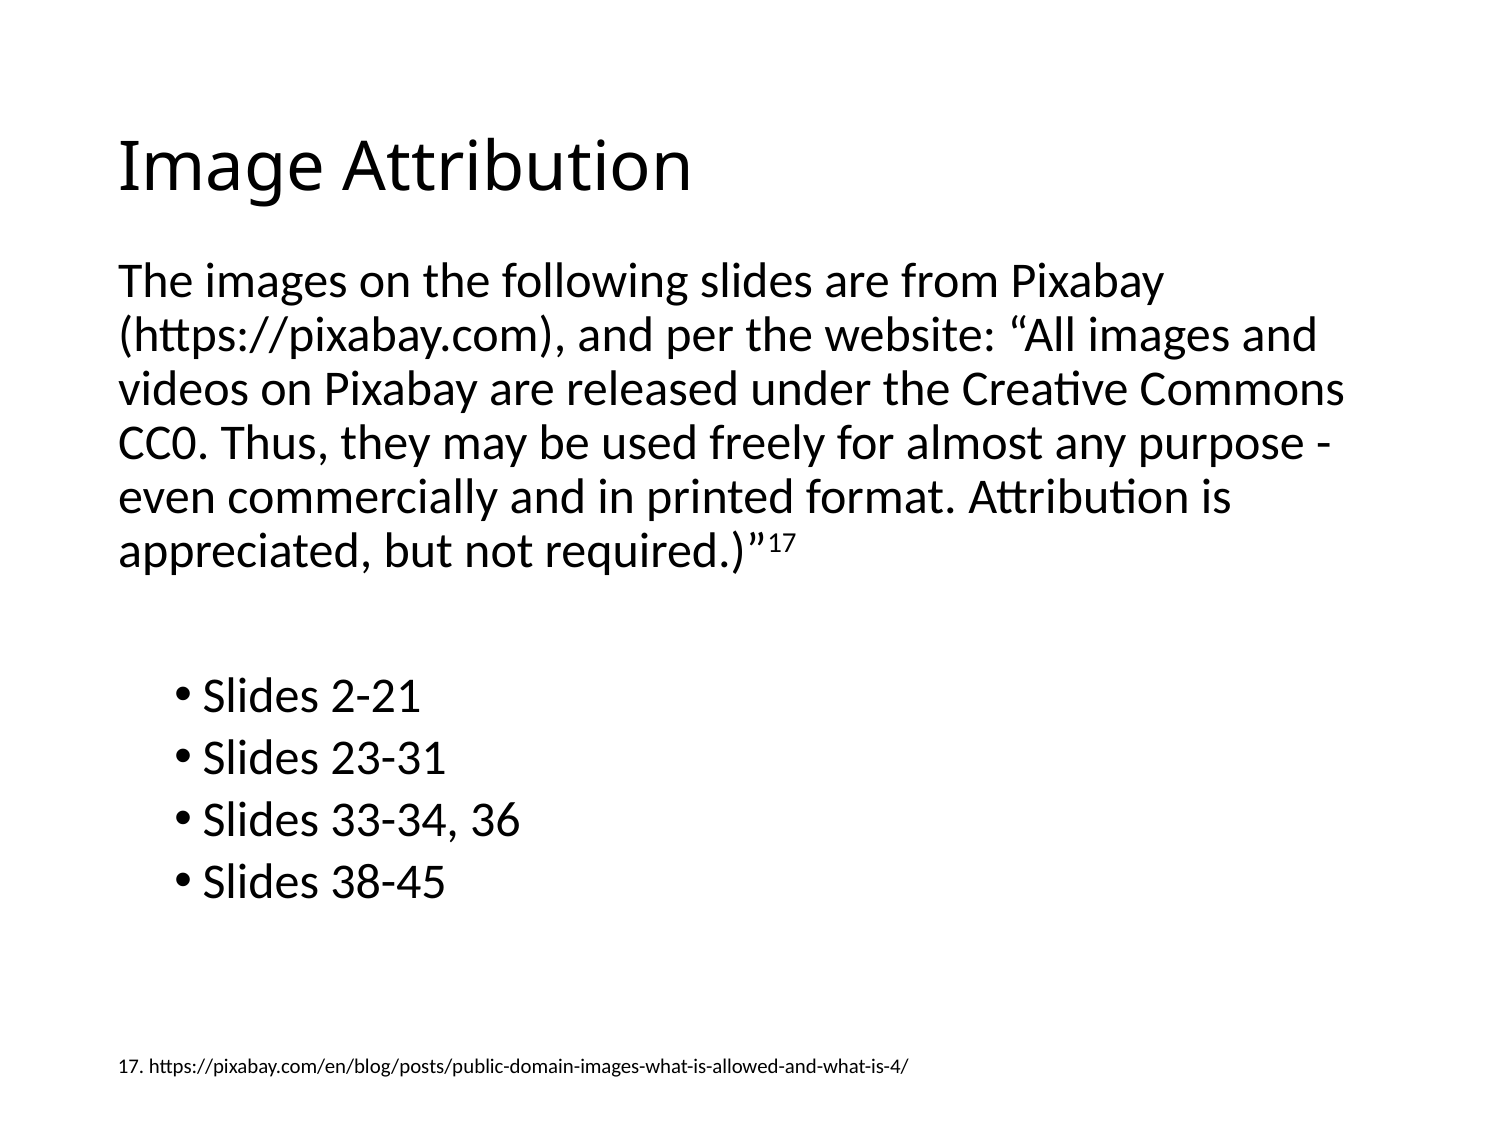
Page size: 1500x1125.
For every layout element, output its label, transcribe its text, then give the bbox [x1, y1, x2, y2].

list The images on the following slides are from Pixabay (https://pixabay.com), and per the website: “All images and videos on Pixabay are released under the Creative Commons CC0. Thus, they may be used freely for almost any purpose - even commercially and in printed format. Attribution is appreciated, but not required.)”17 Slides 2-21 Slides 23-31 Slides 33-34, 36 Slides 38-45 [102, 246, 1398, 1014]
title Image Attribution [102, 59, 1398, 246]
text_box 17. https://pixabay.com/en/blog/posts/public-domain-images-what-is-allowed-and-what-is-4/ [103, 1044, 1280, 1085]
